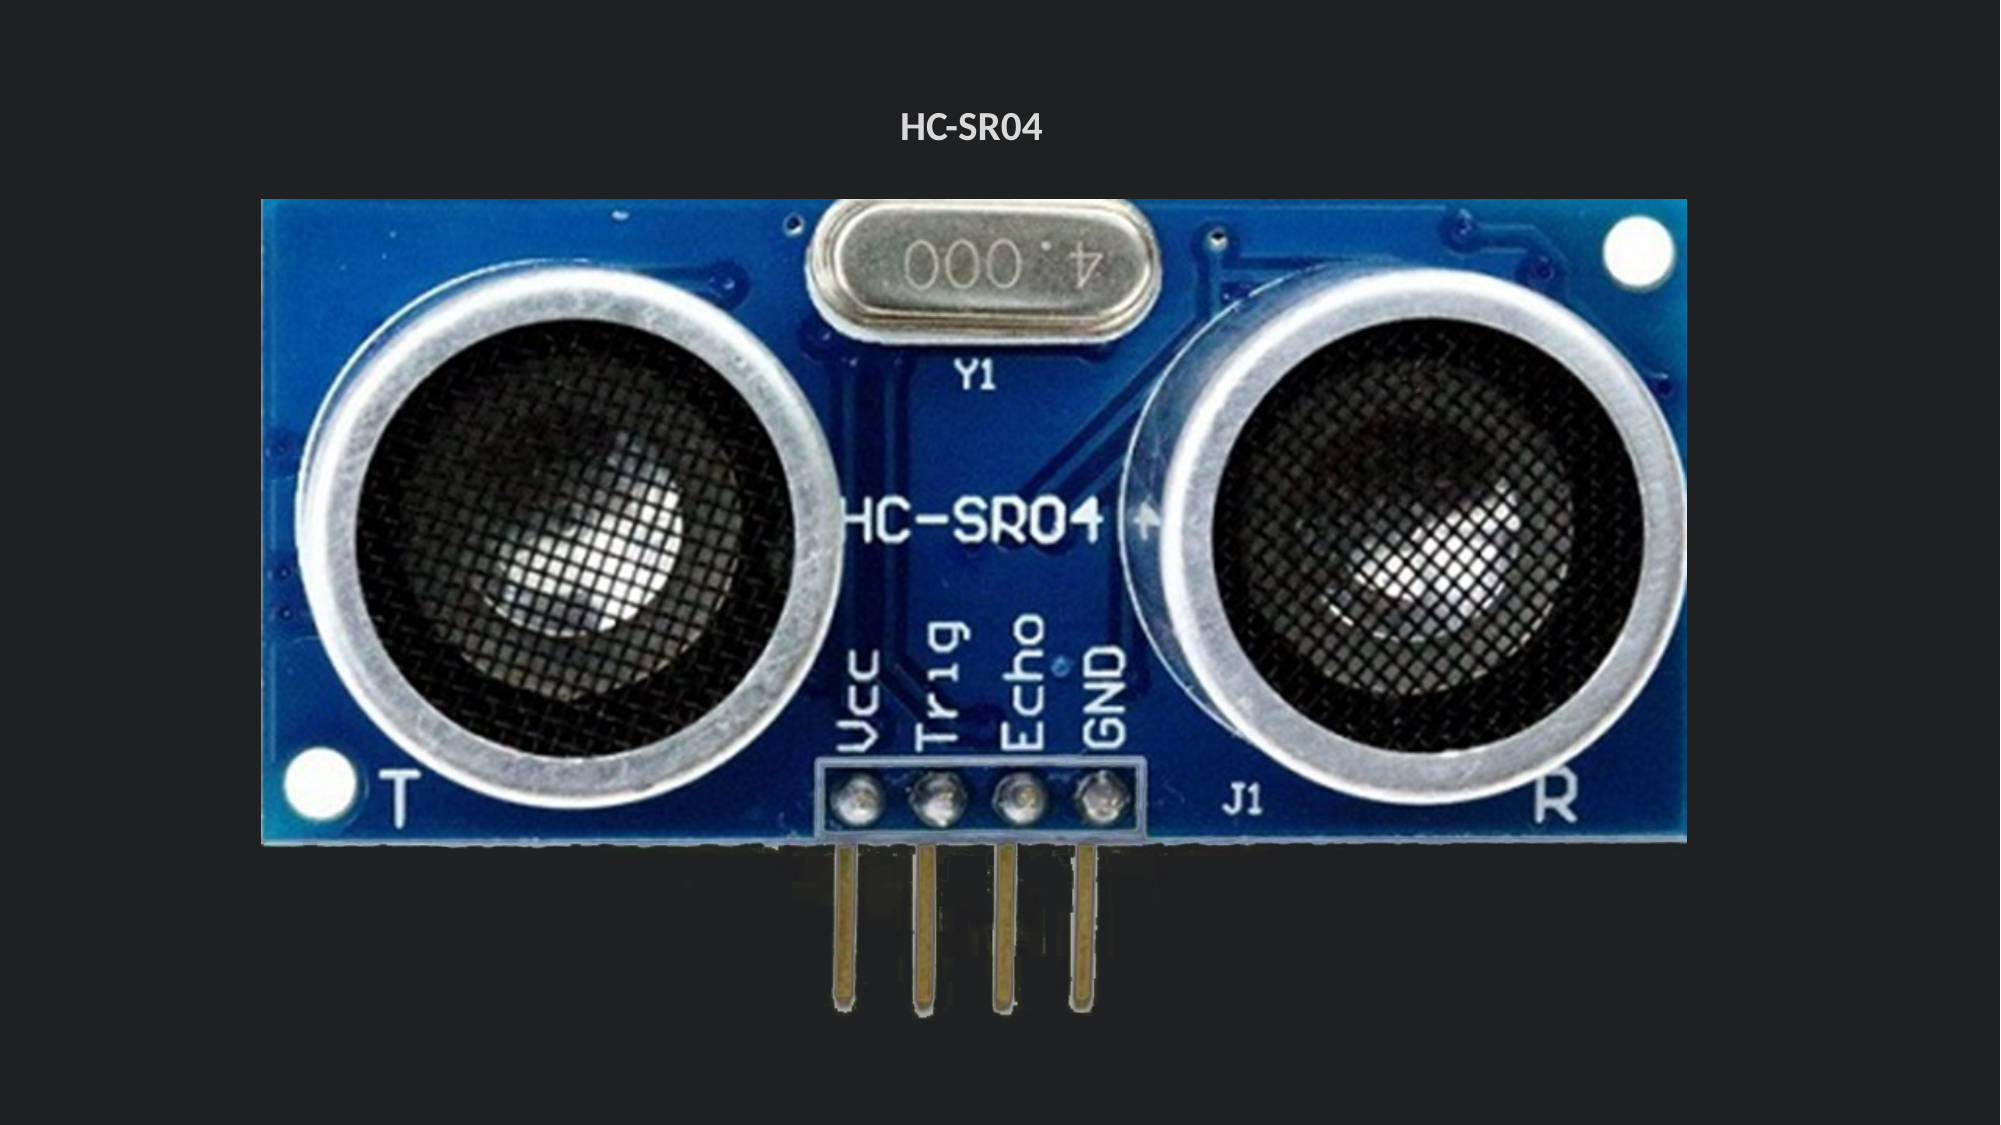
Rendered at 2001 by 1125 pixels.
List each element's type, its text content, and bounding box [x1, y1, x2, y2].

picture [261, 199, 1687, 1021]
title HC-SR04 [47, 96, 1896, 158]
